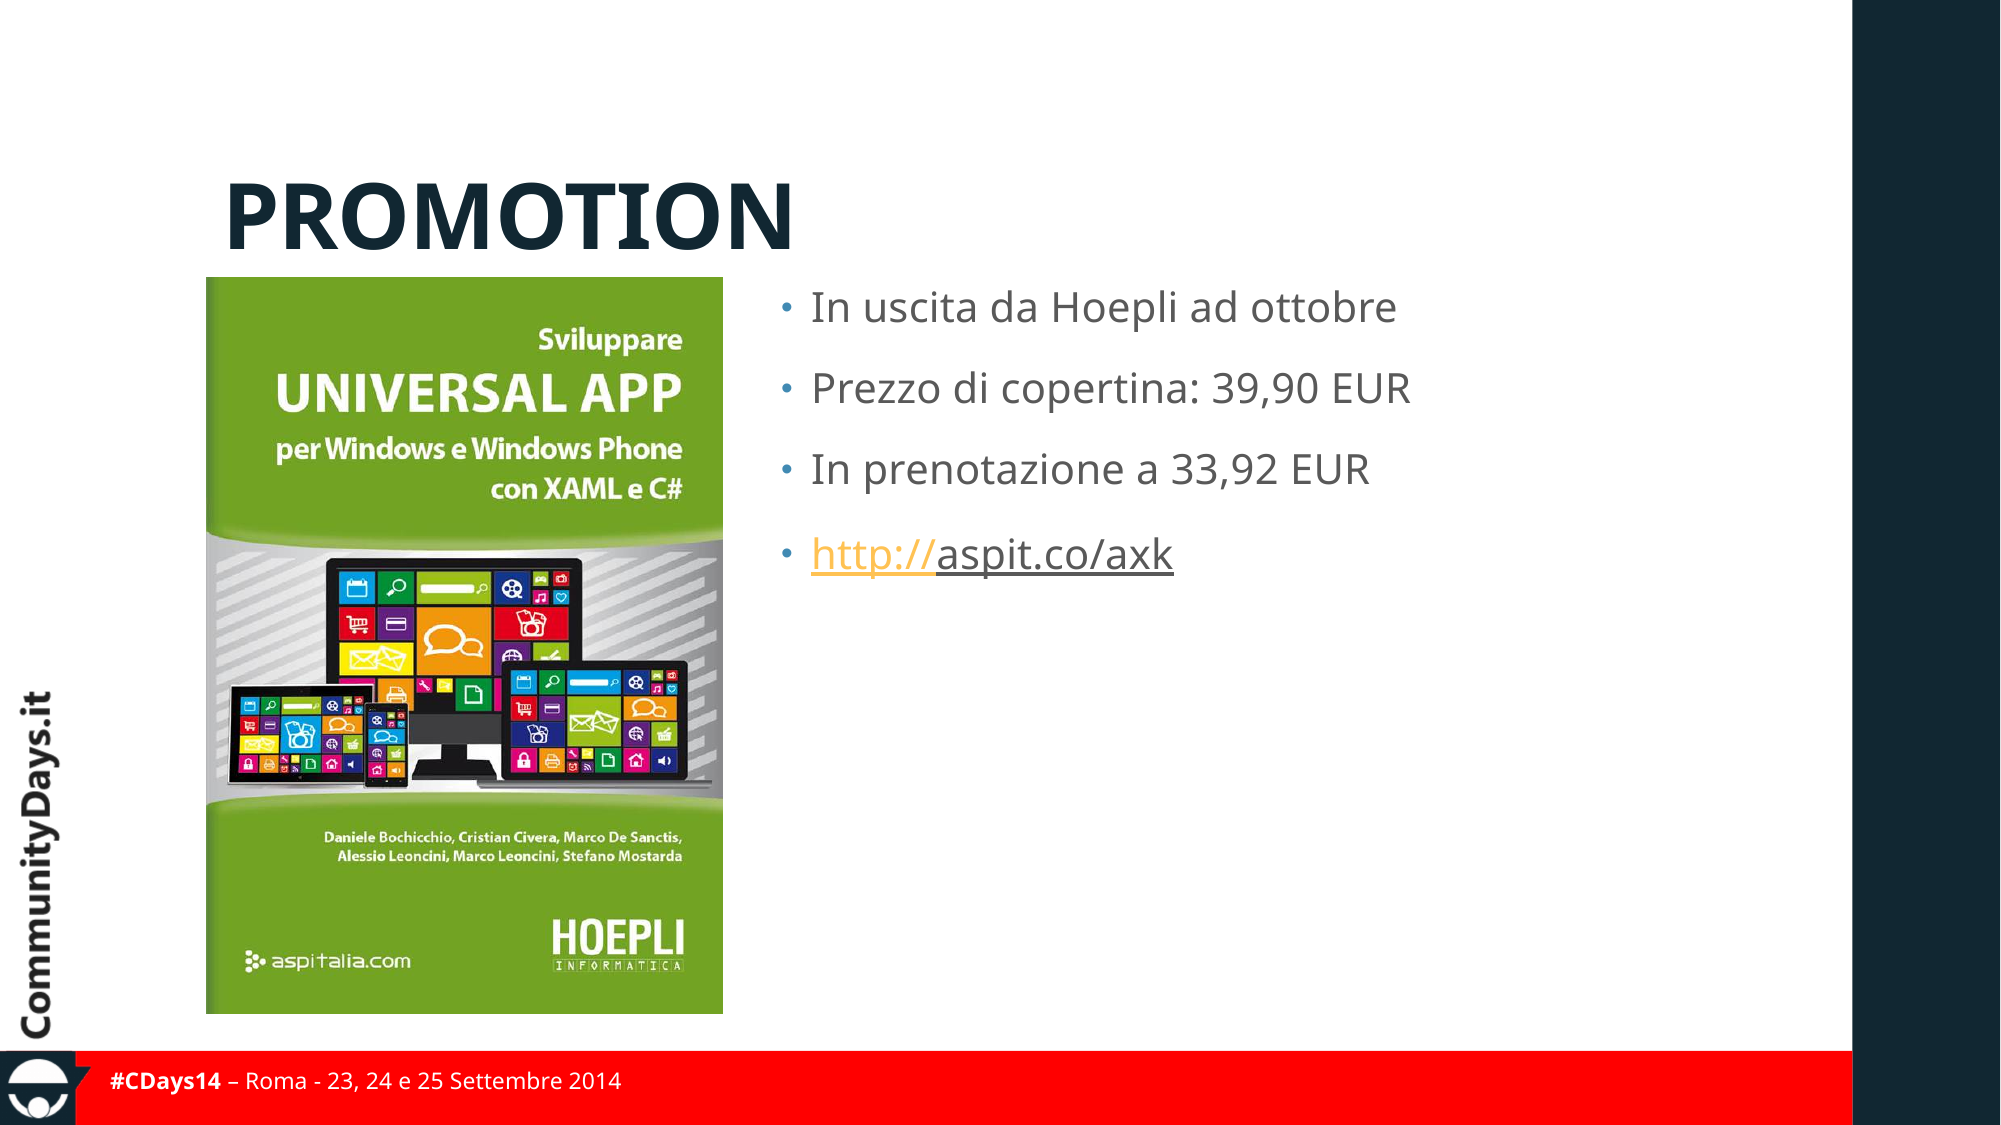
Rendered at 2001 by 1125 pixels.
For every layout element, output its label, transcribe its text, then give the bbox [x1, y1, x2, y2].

list In uscita da Hoepli ad ottobre Prezzo di copertina: 39,90 EUR In prenotazione a 33,92 EUR http://aspit.co/axk [766, 277, 1617, 1014]
title PROMOTION [206, 43, 1797, 278]
picture [0, 692, 90, 1125]
picture [206, 277, 723, 1015]
